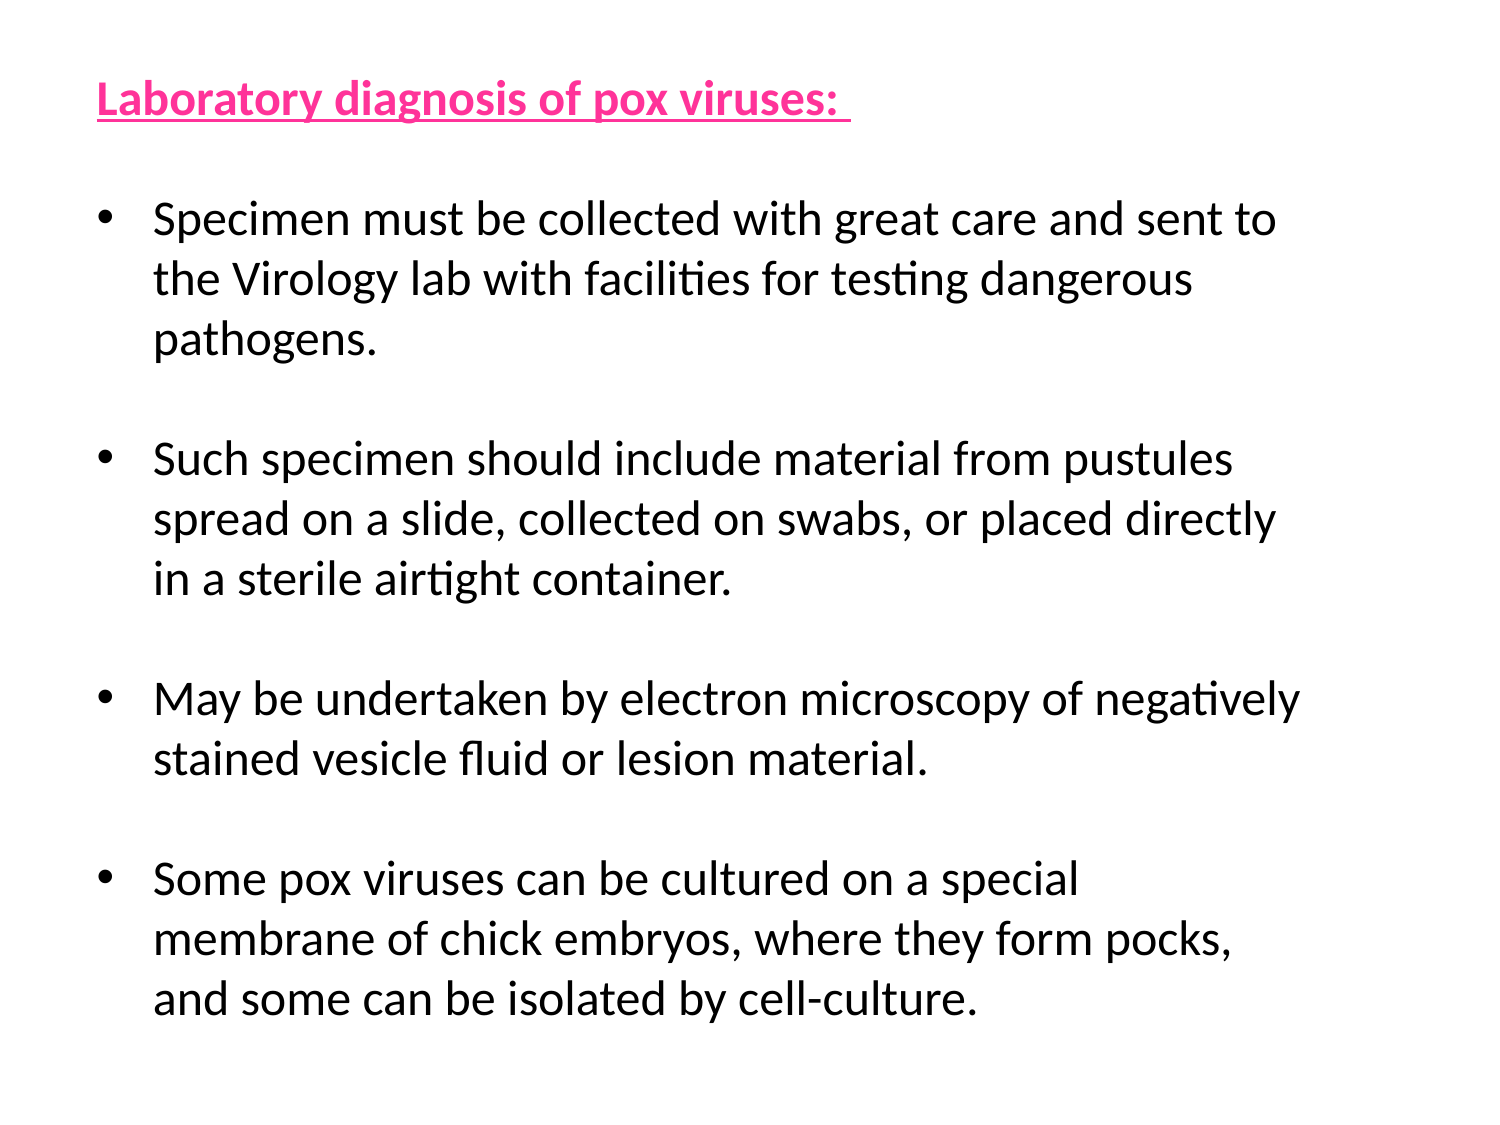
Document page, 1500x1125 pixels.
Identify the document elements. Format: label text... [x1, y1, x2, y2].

text_box Laboratory diagnosis of pox viruses: Specimen must be collected with great care and sent to the Virology lab with facilities for testing dangerous pathogens. Such specimen should include material from pustules spread on a slide, collected on swabs, or placed directly in a sterile airtight container. May be undertaken by electron microscopy of negatively stained vesicle fluid or lesion material. Some pox viruses can be cultured on a special membrane of chick embryos, where they form pocks, and some can be isolated by cell-culture. [81, 58, 1324, 1034]
